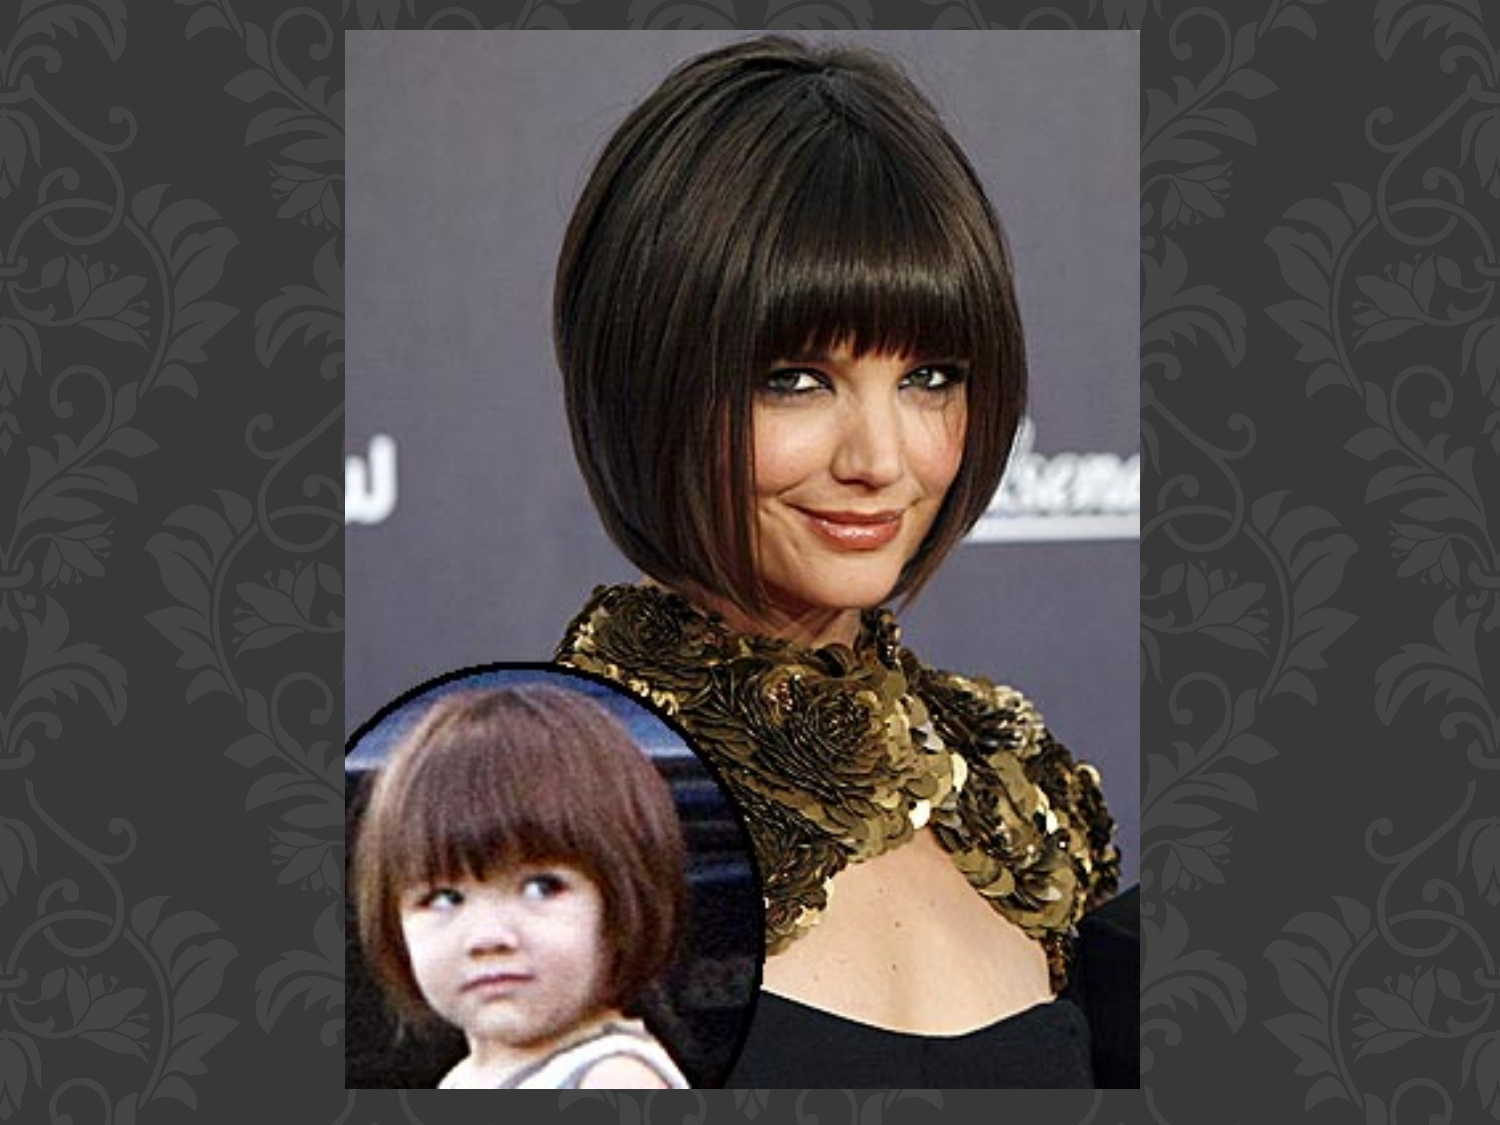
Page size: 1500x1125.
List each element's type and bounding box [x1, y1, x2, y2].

picture [344, 30, 1140, 1089]
